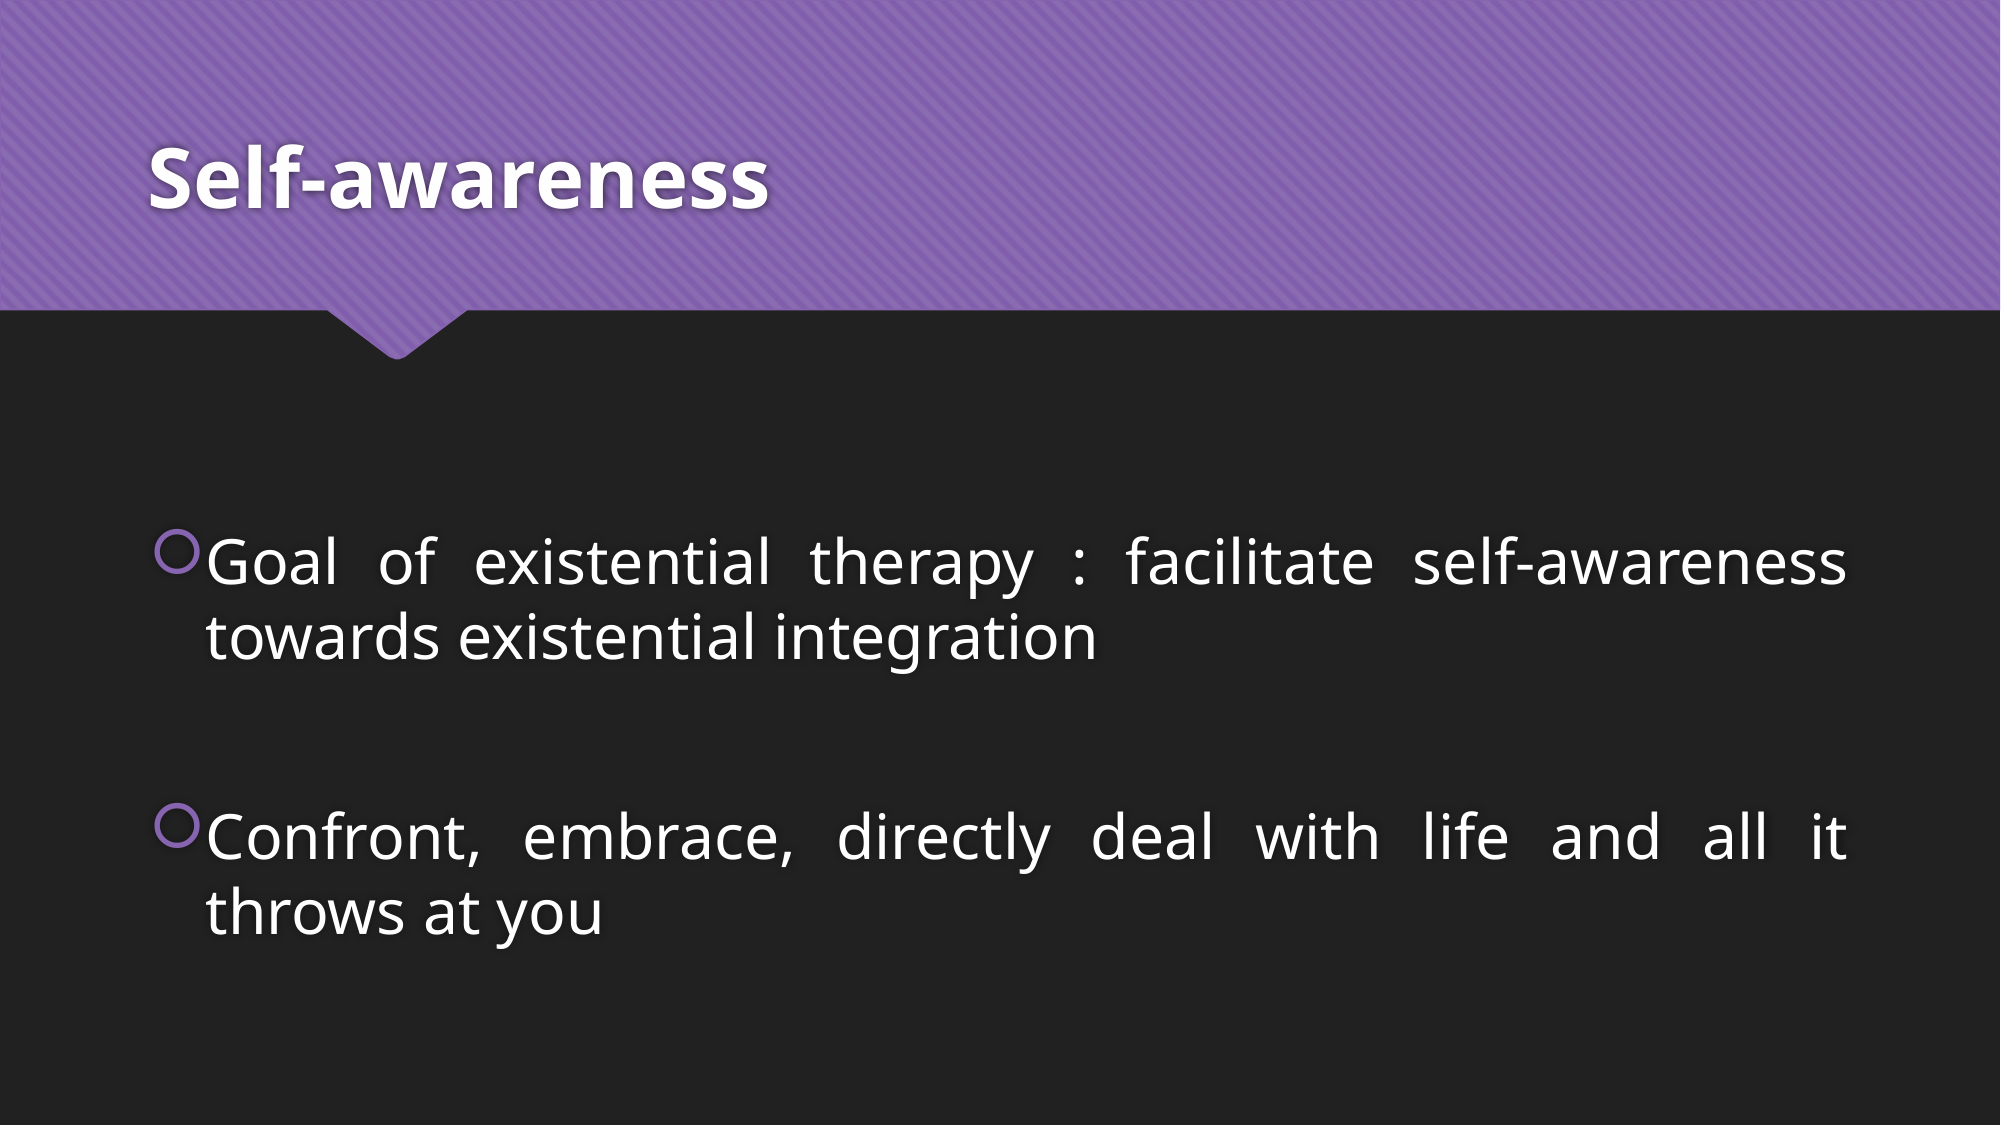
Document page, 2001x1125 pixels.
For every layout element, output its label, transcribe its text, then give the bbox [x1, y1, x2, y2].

list Goal of existential therapy : facilitate self-awareness towards existential integration Confront, embrace, directly deal with life and all it throws at you [134, 378, 1866, 1091]
title Self-awareness [132, 73, 1868, 233]
